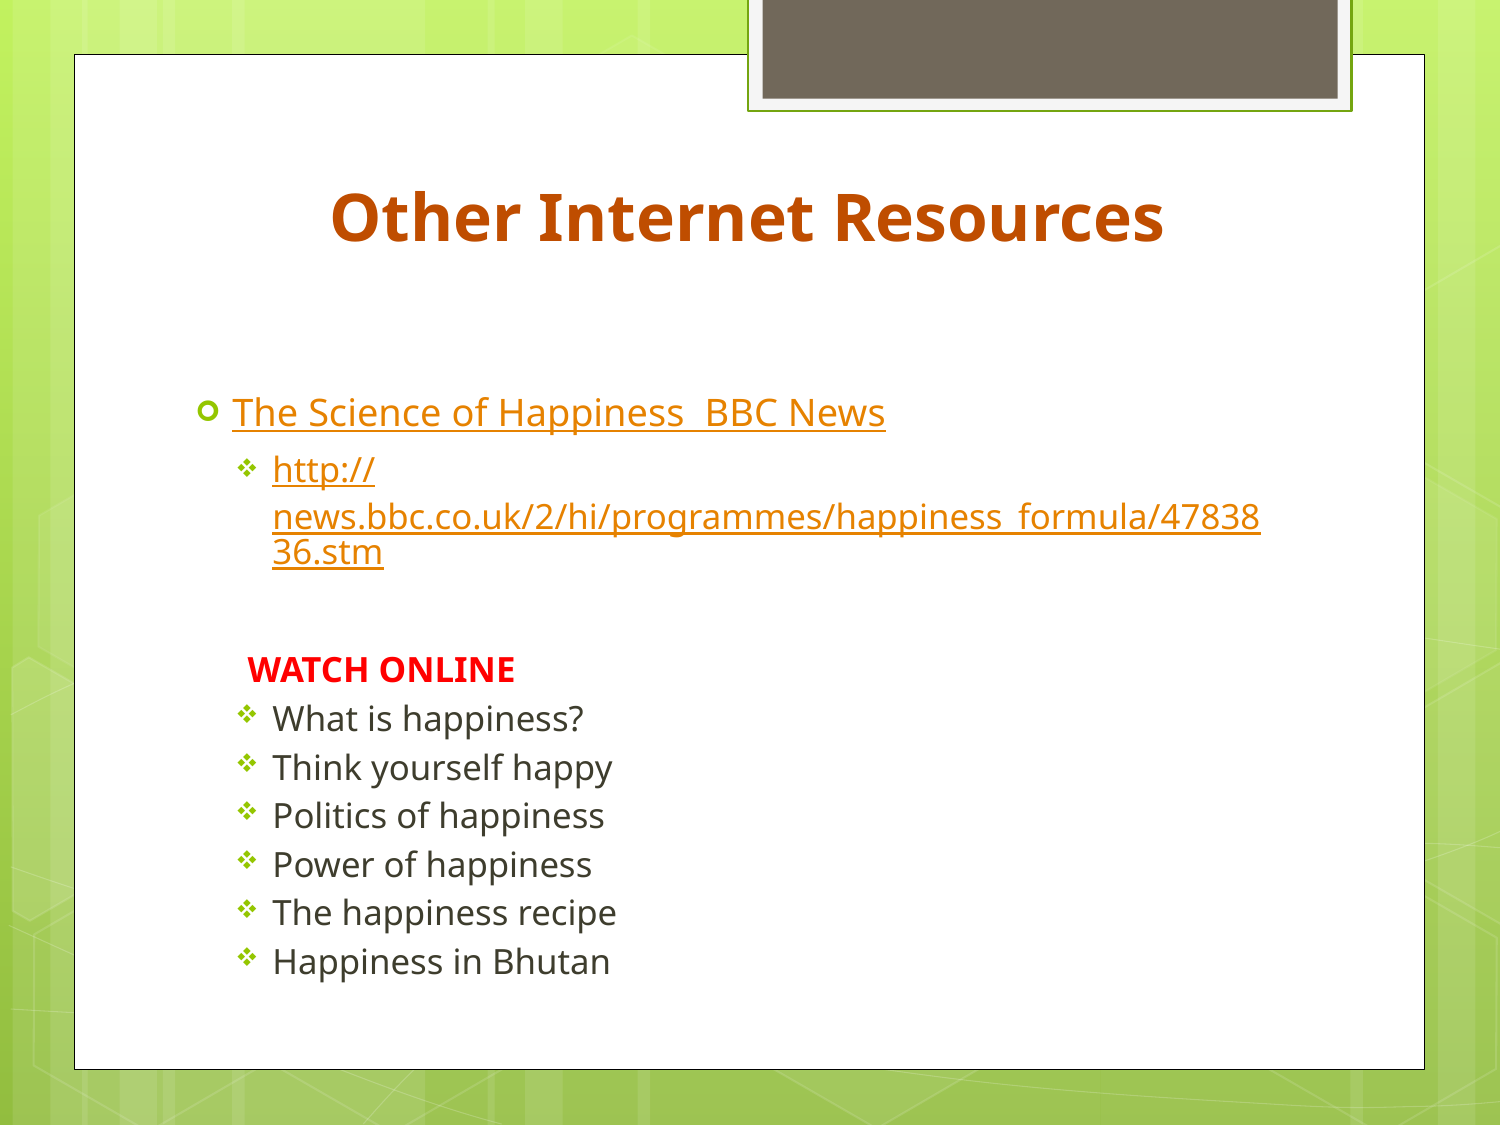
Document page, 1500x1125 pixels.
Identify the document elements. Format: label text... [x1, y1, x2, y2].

title Other Internet Resources [171, 168, 1324, 263]
list The Science of Happiness BBC News http://news.bbc.co.uk/2/hi/programmes/happiness_formula/4783836.stm WATCH ONLINE What is happiness? Think yourself happy Politics of happiness Power of happiness The happiness recipe Happiness in Bhutan [171, 381, 1283, 957]
